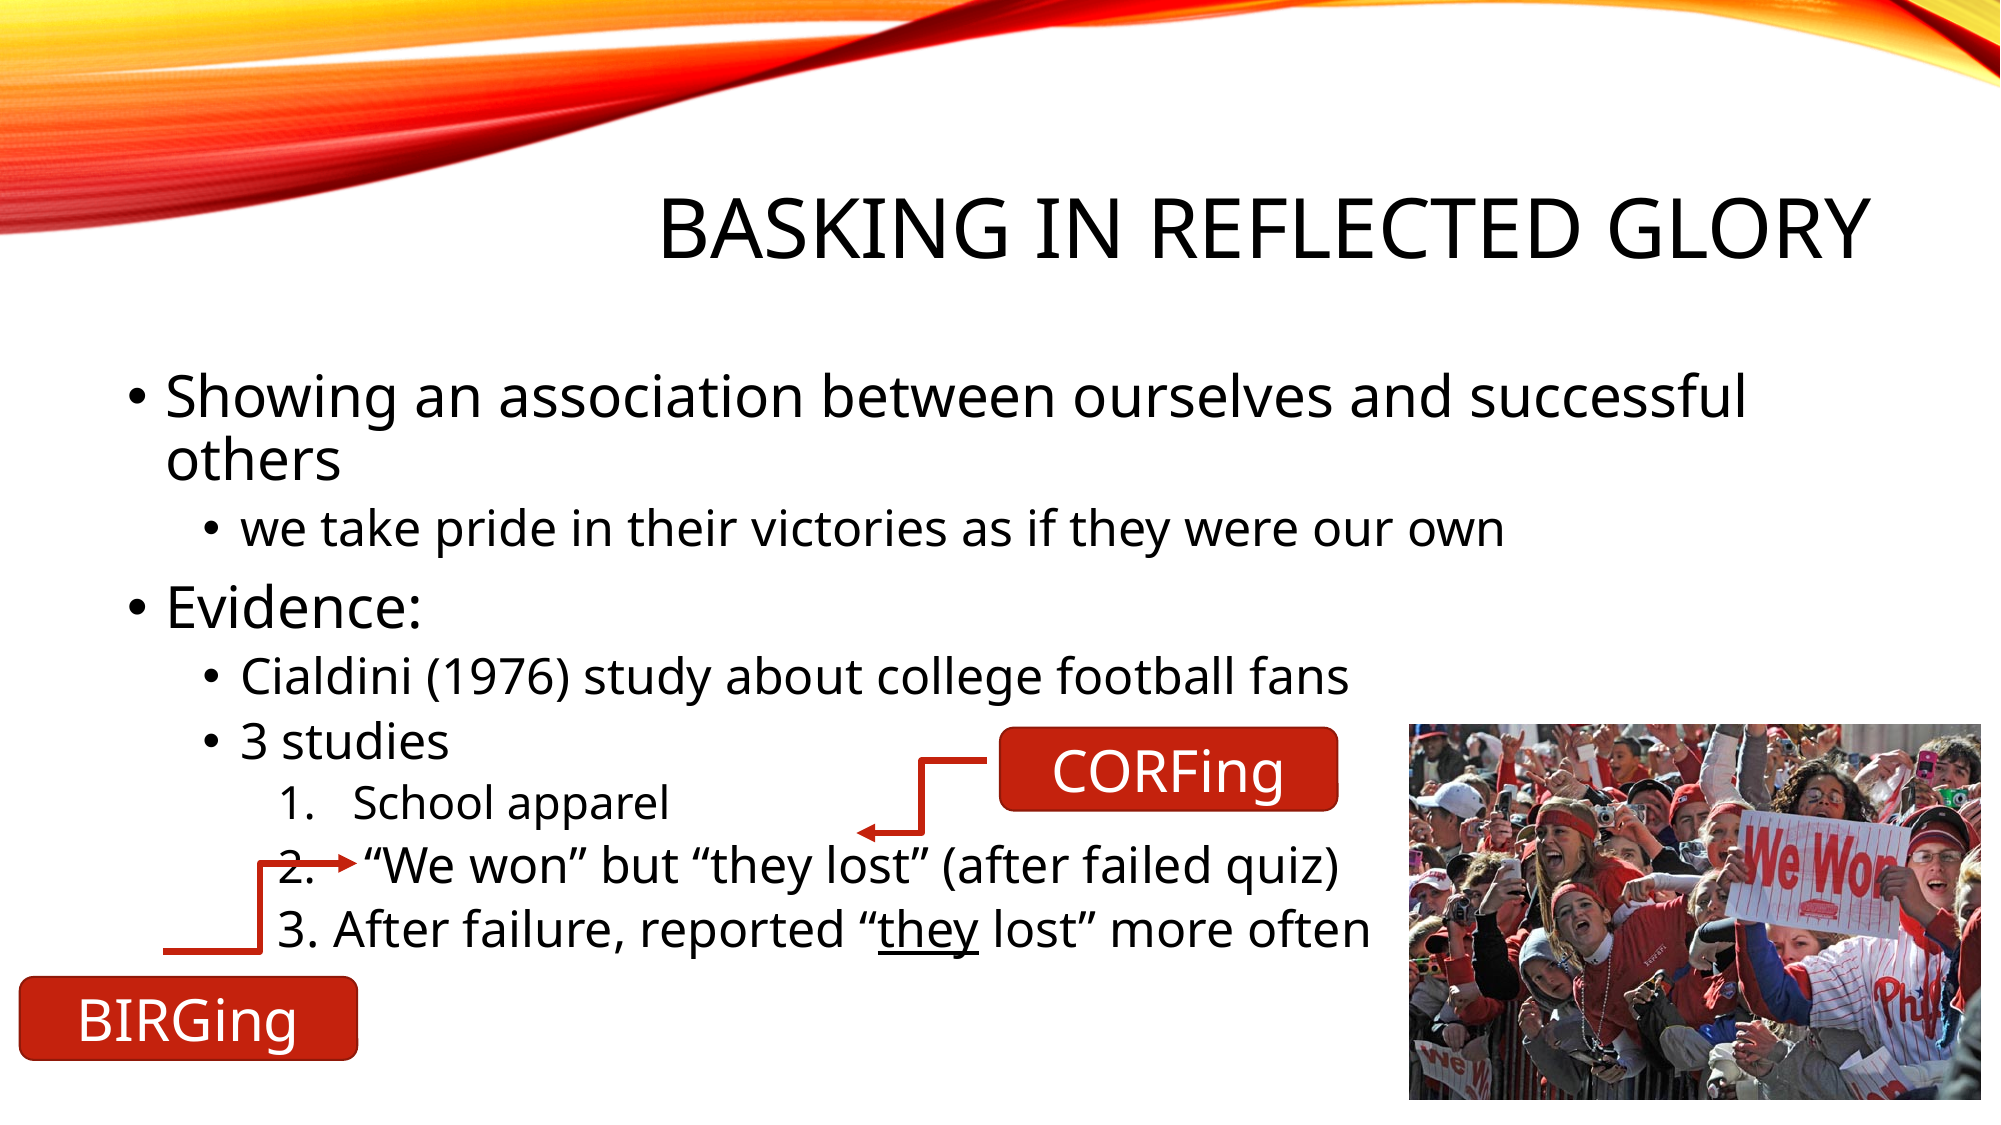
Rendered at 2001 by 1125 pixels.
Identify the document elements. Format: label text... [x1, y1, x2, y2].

text_box CORFing [998, 726, 1339, 812]
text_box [856, 760, 988, 834]
text_box BIRGing [18, 975, 359, 1061]
picture [0, 0, 2000, 237]
list Showing an association between ourselves and successful others we take pride in their victories as if they were our own Evidence: Cialdini (1976) study about college football fans 3 studies School apparel “We won” but “they lost” (after failed quiz) After failure, reported “they lost” more often [112, 360, 1888, 1021]
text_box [162, 863, 358, 952]
picture [1409, 723, 1981, 1100]
title Basking in Reflected Glory [474, 125, 1888, 338]
